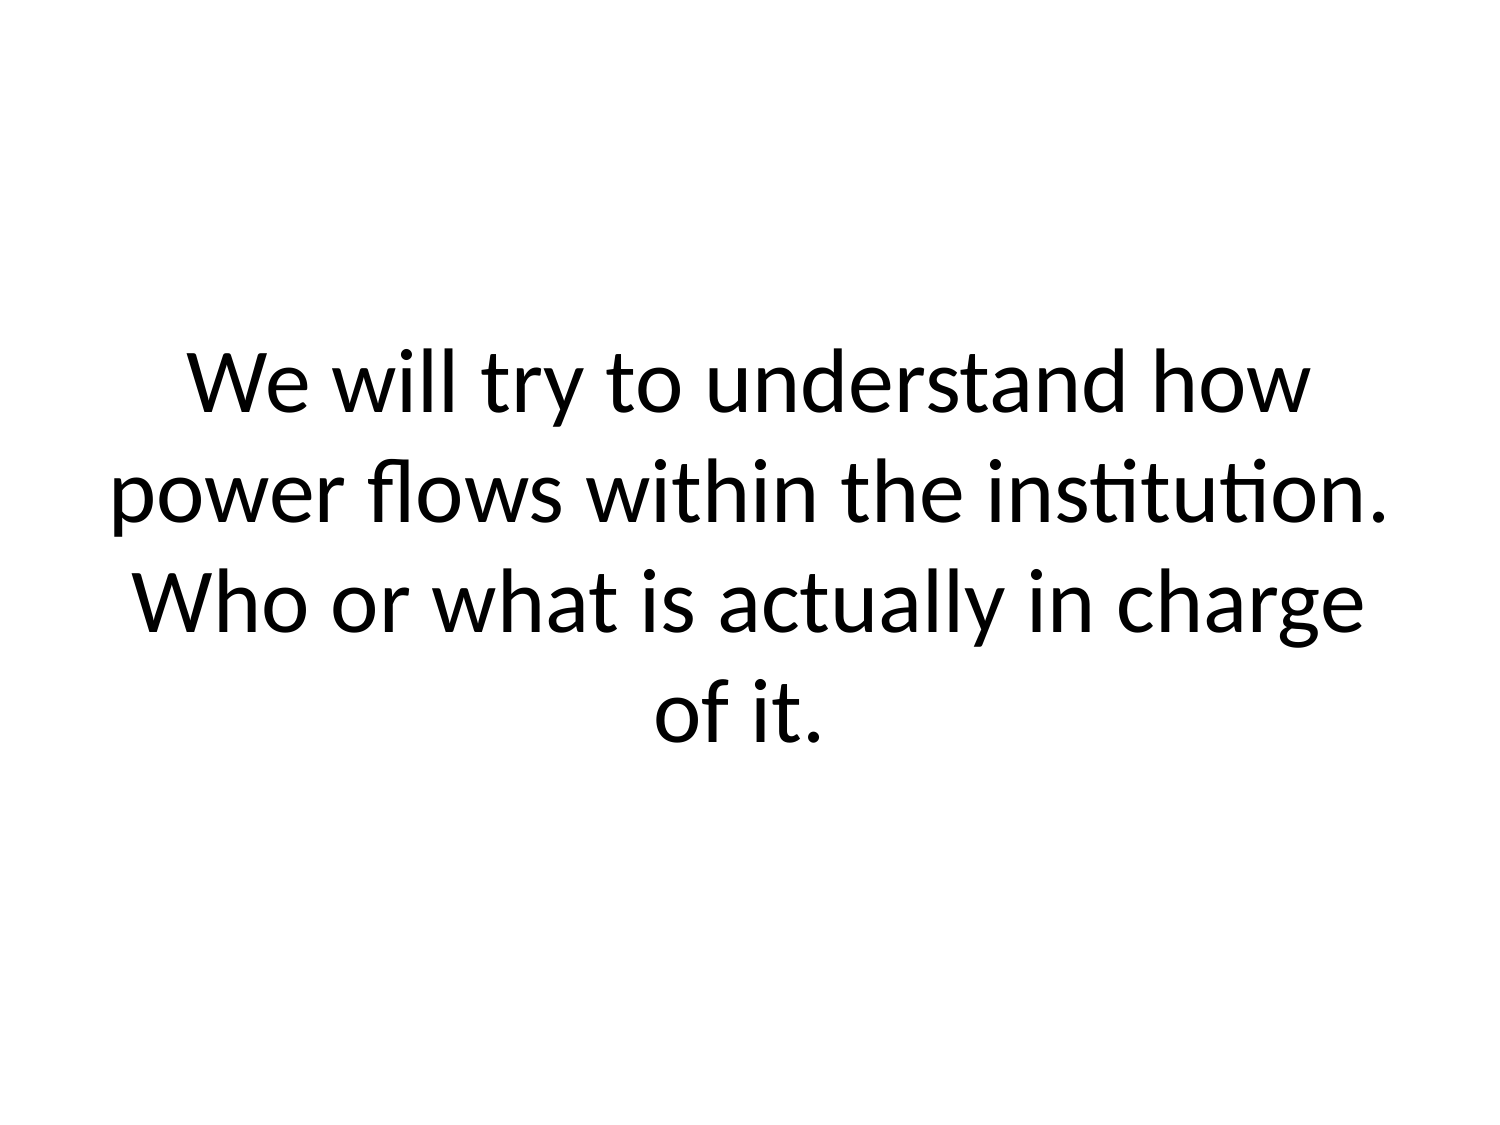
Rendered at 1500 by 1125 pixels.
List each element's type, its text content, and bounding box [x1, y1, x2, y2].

title We will try to understand how power flows within the institution. Who or what is actually in charge of it. [74, 44, 1426, 1038]
